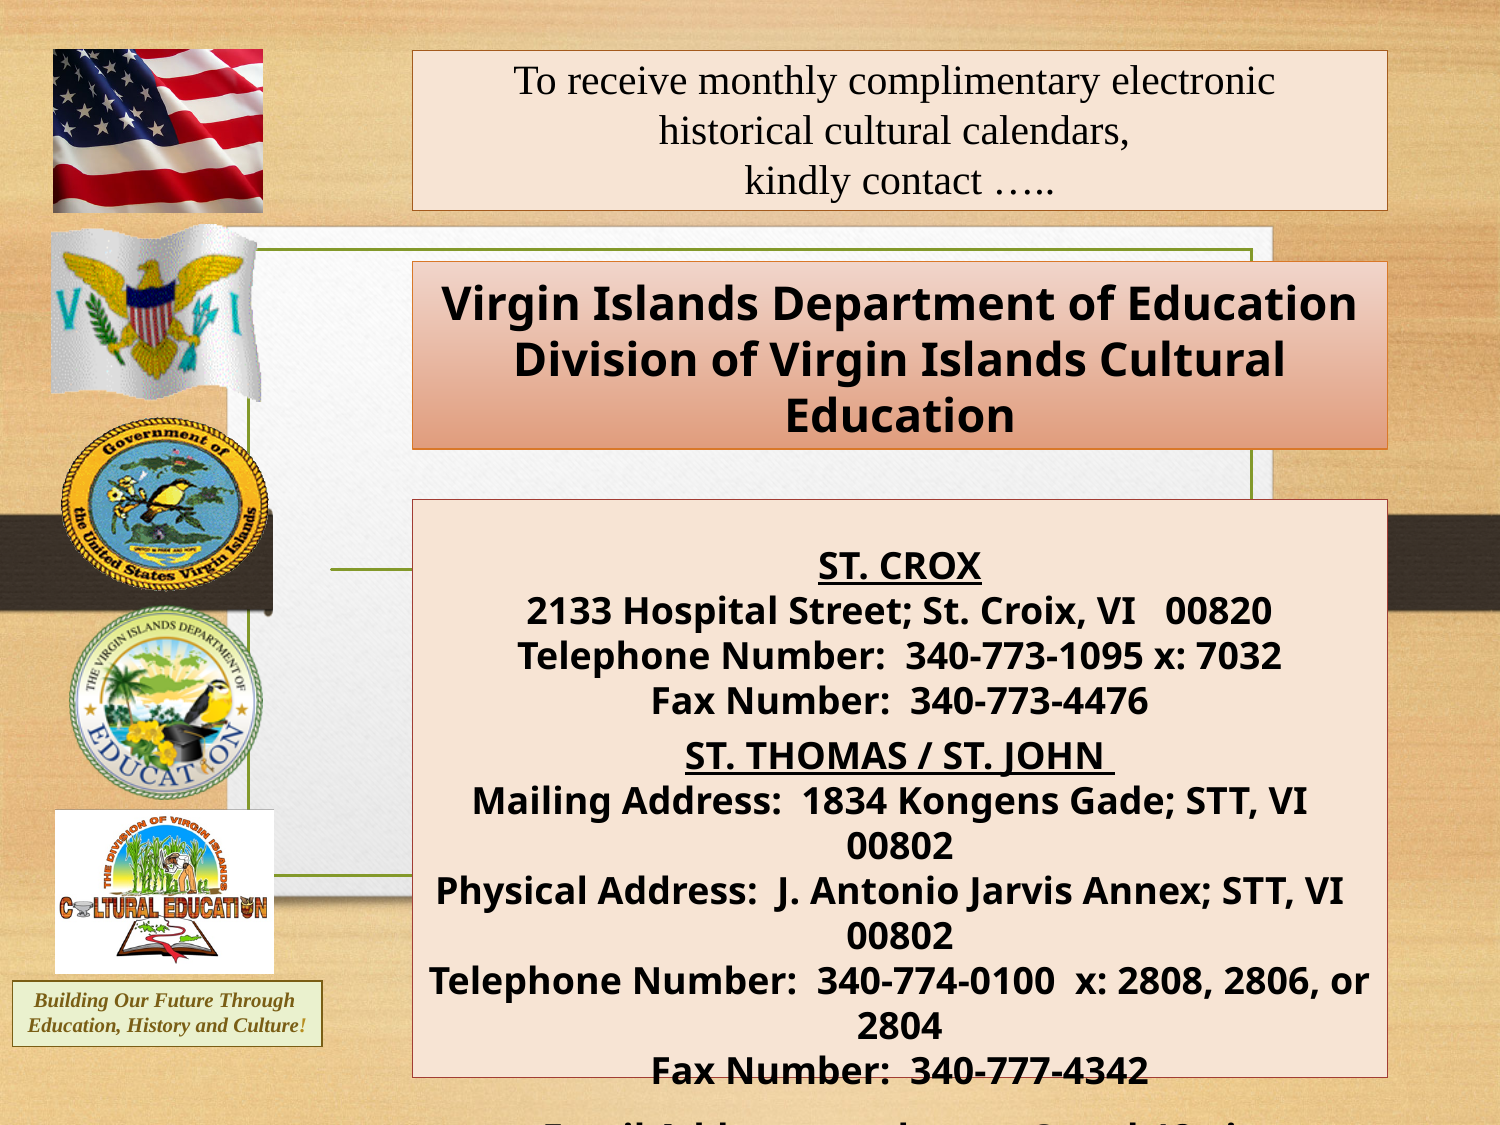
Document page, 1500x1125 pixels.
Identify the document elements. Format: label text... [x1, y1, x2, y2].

text_box ST. CROX 2133 Hospital Street; St. Croix, VI 00820 Telephone Number: 340-773-1095 x: 7032 Fax Number: 340-773-4476 ST. THOMAS / ST. JOHN Mailing Address: 1834 Kongens Gade; STT, VI 00802 Physical Address: J. Antonio Jarvis Annex; STT, VI 00802 Telephone Number: 340-774-0100 x: 2808, 2806, or 2804 Fax Number: 340-777-4342 Email Addresses: vbryson@stx.k12.vi; mmartin@sttj.k12.vi; Yohance.henley@vide.vi [412, 499, 1388, 1078]
text_box Virgin Islands Department of Education Division of Virgin Islands Cultural Education [412, 261, 1388, 450]
title To receive monthly complimentary electronic historical cultural calendars, kindly contact ….. [412, 50, 1388, 211]
text_box Building Our Future Through Education, History and Culture! [12, 981, 322, 1047]
picture [0, 0, 1500, 1125]
